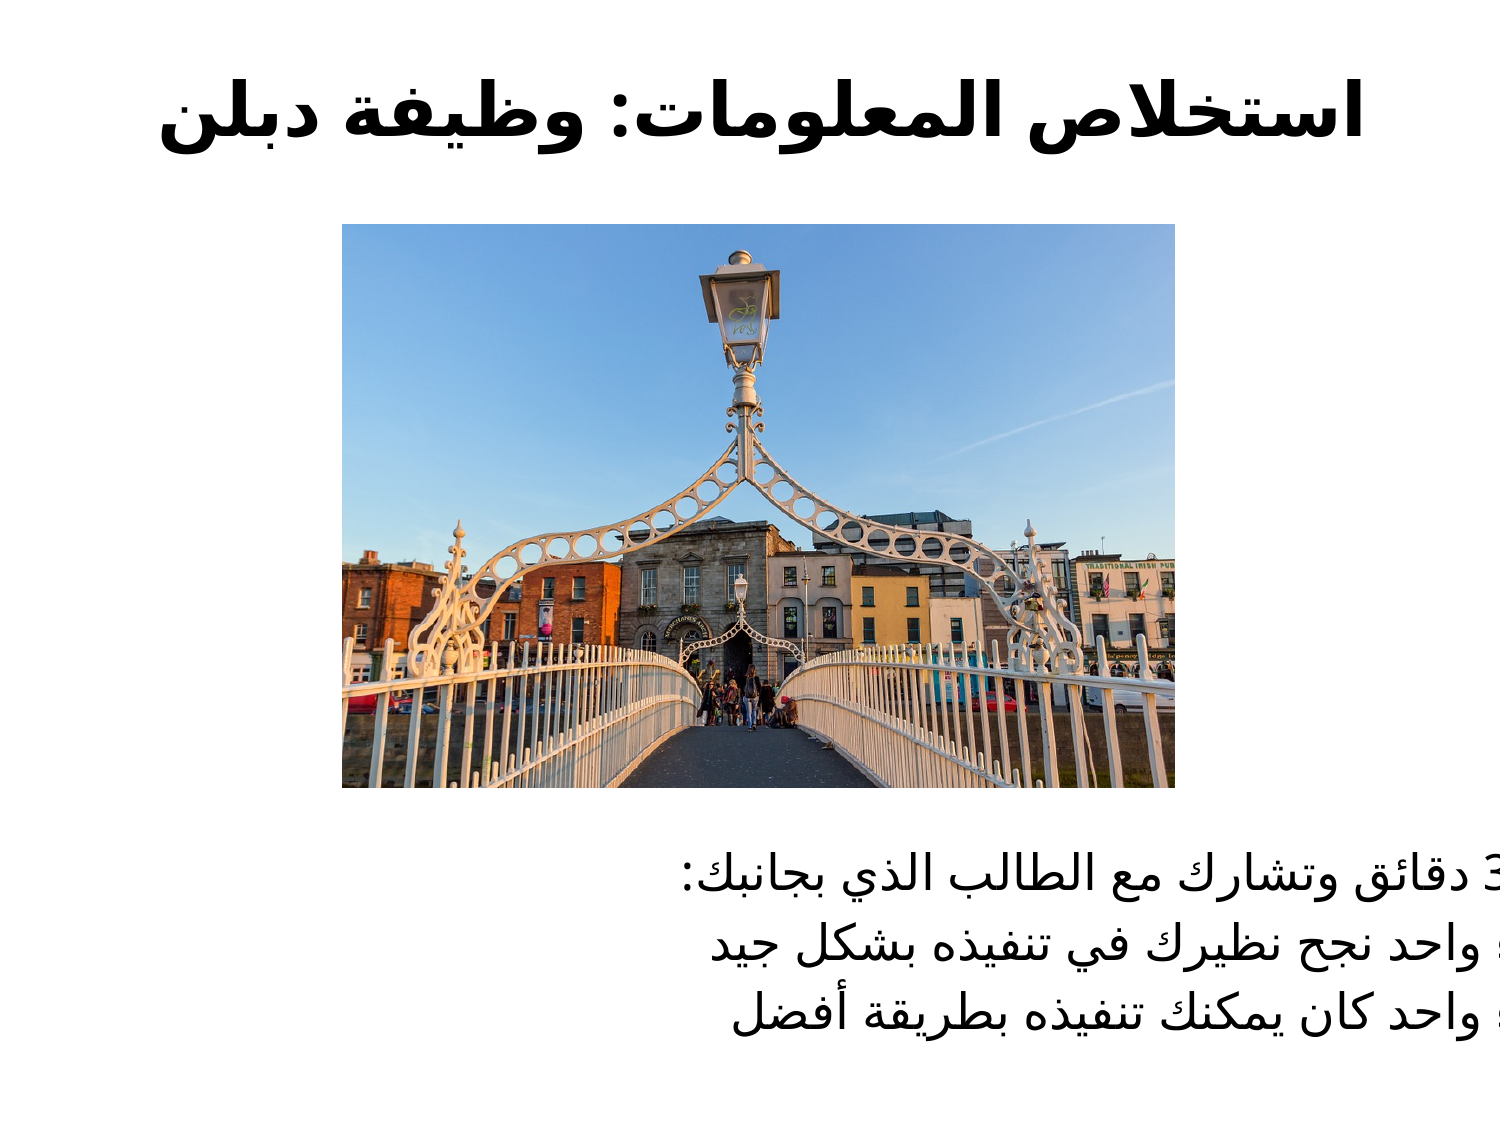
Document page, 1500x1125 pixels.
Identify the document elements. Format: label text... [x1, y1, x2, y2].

text_box استخلاص المعلومات: وظيفة دبلن [87, 12, 1438, 200]
text_box خصص 3 دقائق وتشارك مع الطالب الذي بجانبك: شيء واحد نجح نظيرك في تنفيذه بشكل جيد شيء واحد كان يمكنك تنفيذه بطريقة أفضل [249, 832, 1500, 1125]
picture [342, 223, 1176, 788]
